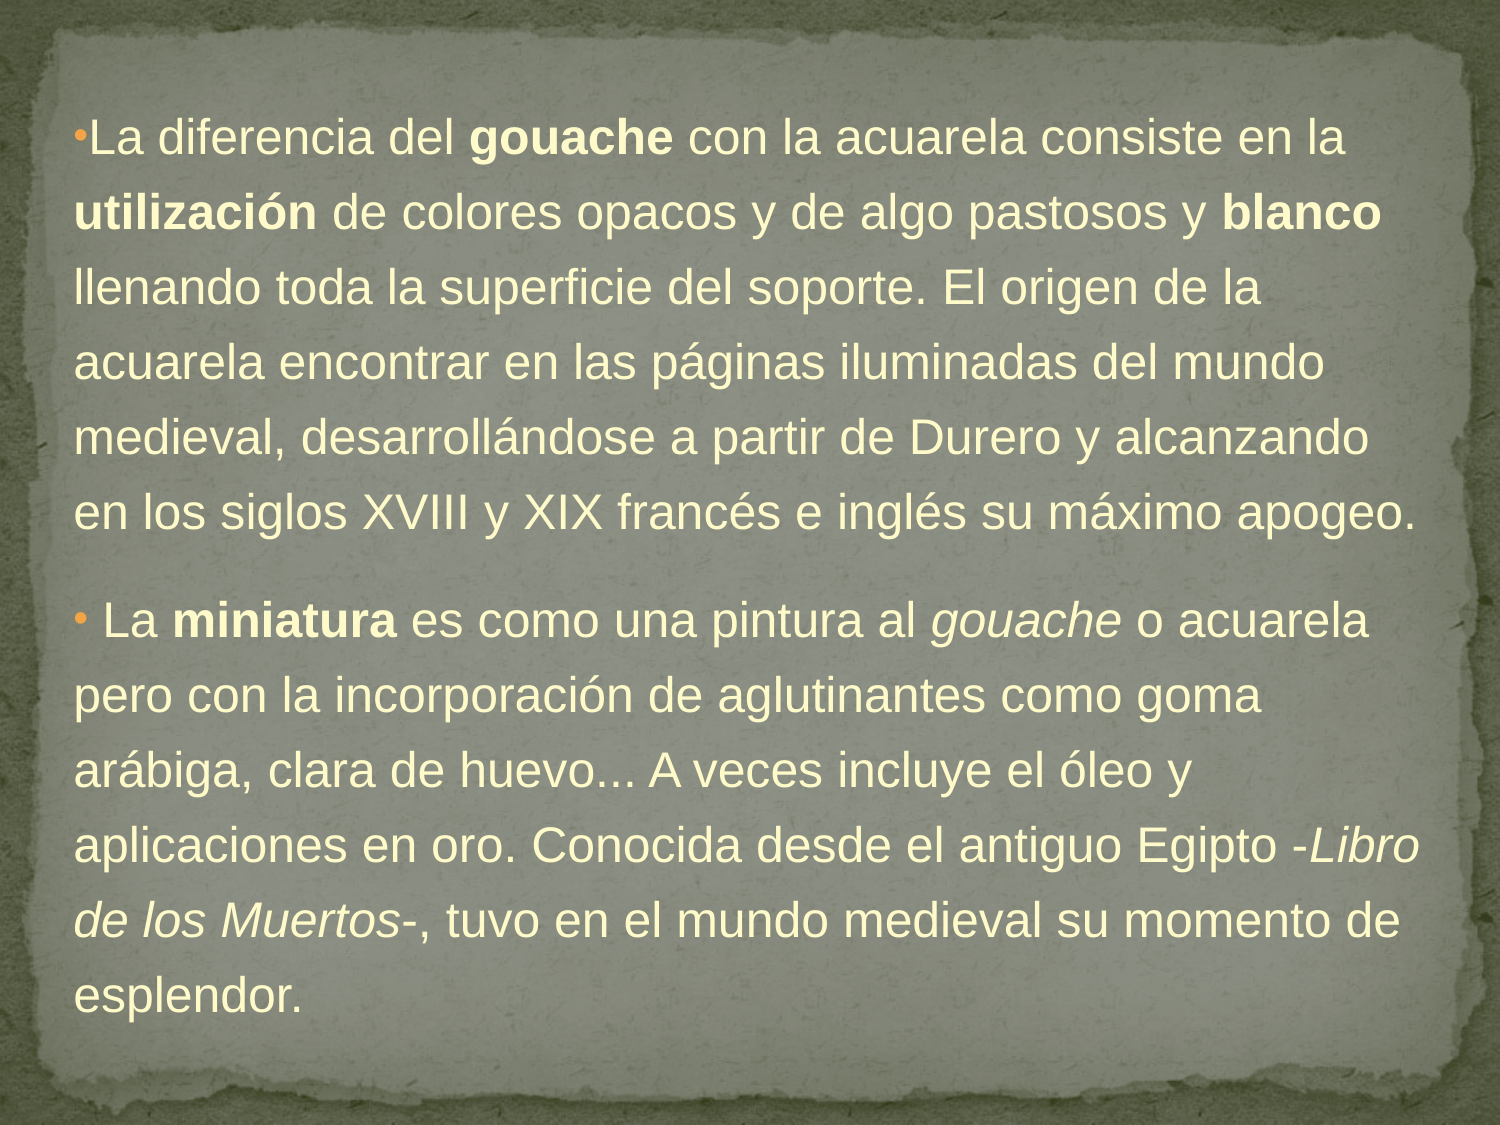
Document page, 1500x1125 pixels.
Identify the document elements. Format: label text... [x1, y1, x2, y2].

list La diferencia del gouache con la acuarela consiste en la utilización de colores opacos y de algo pastosos y blanco llenando toda la superficie del soporte. El origen de la acuarela encontrar en las páginas iluminadas del mundo medieval, desarrollándose a partir de Durero y alcanzando en los siglos XVIII y XIX francés e inglés su máximo apogeo. La miniatura es como una pintura al gouache o acuarela pero con la incorporación de aglutinantes como goma arábiga, clara de huevo... A veces incluye el óleo y aplicaciones en oro. Conocida desde el antiguo Egipto -Libro de los Muertos-, tuvo en el mundo medieval su momento de esplendor. [58, 82, 1438, 695]
